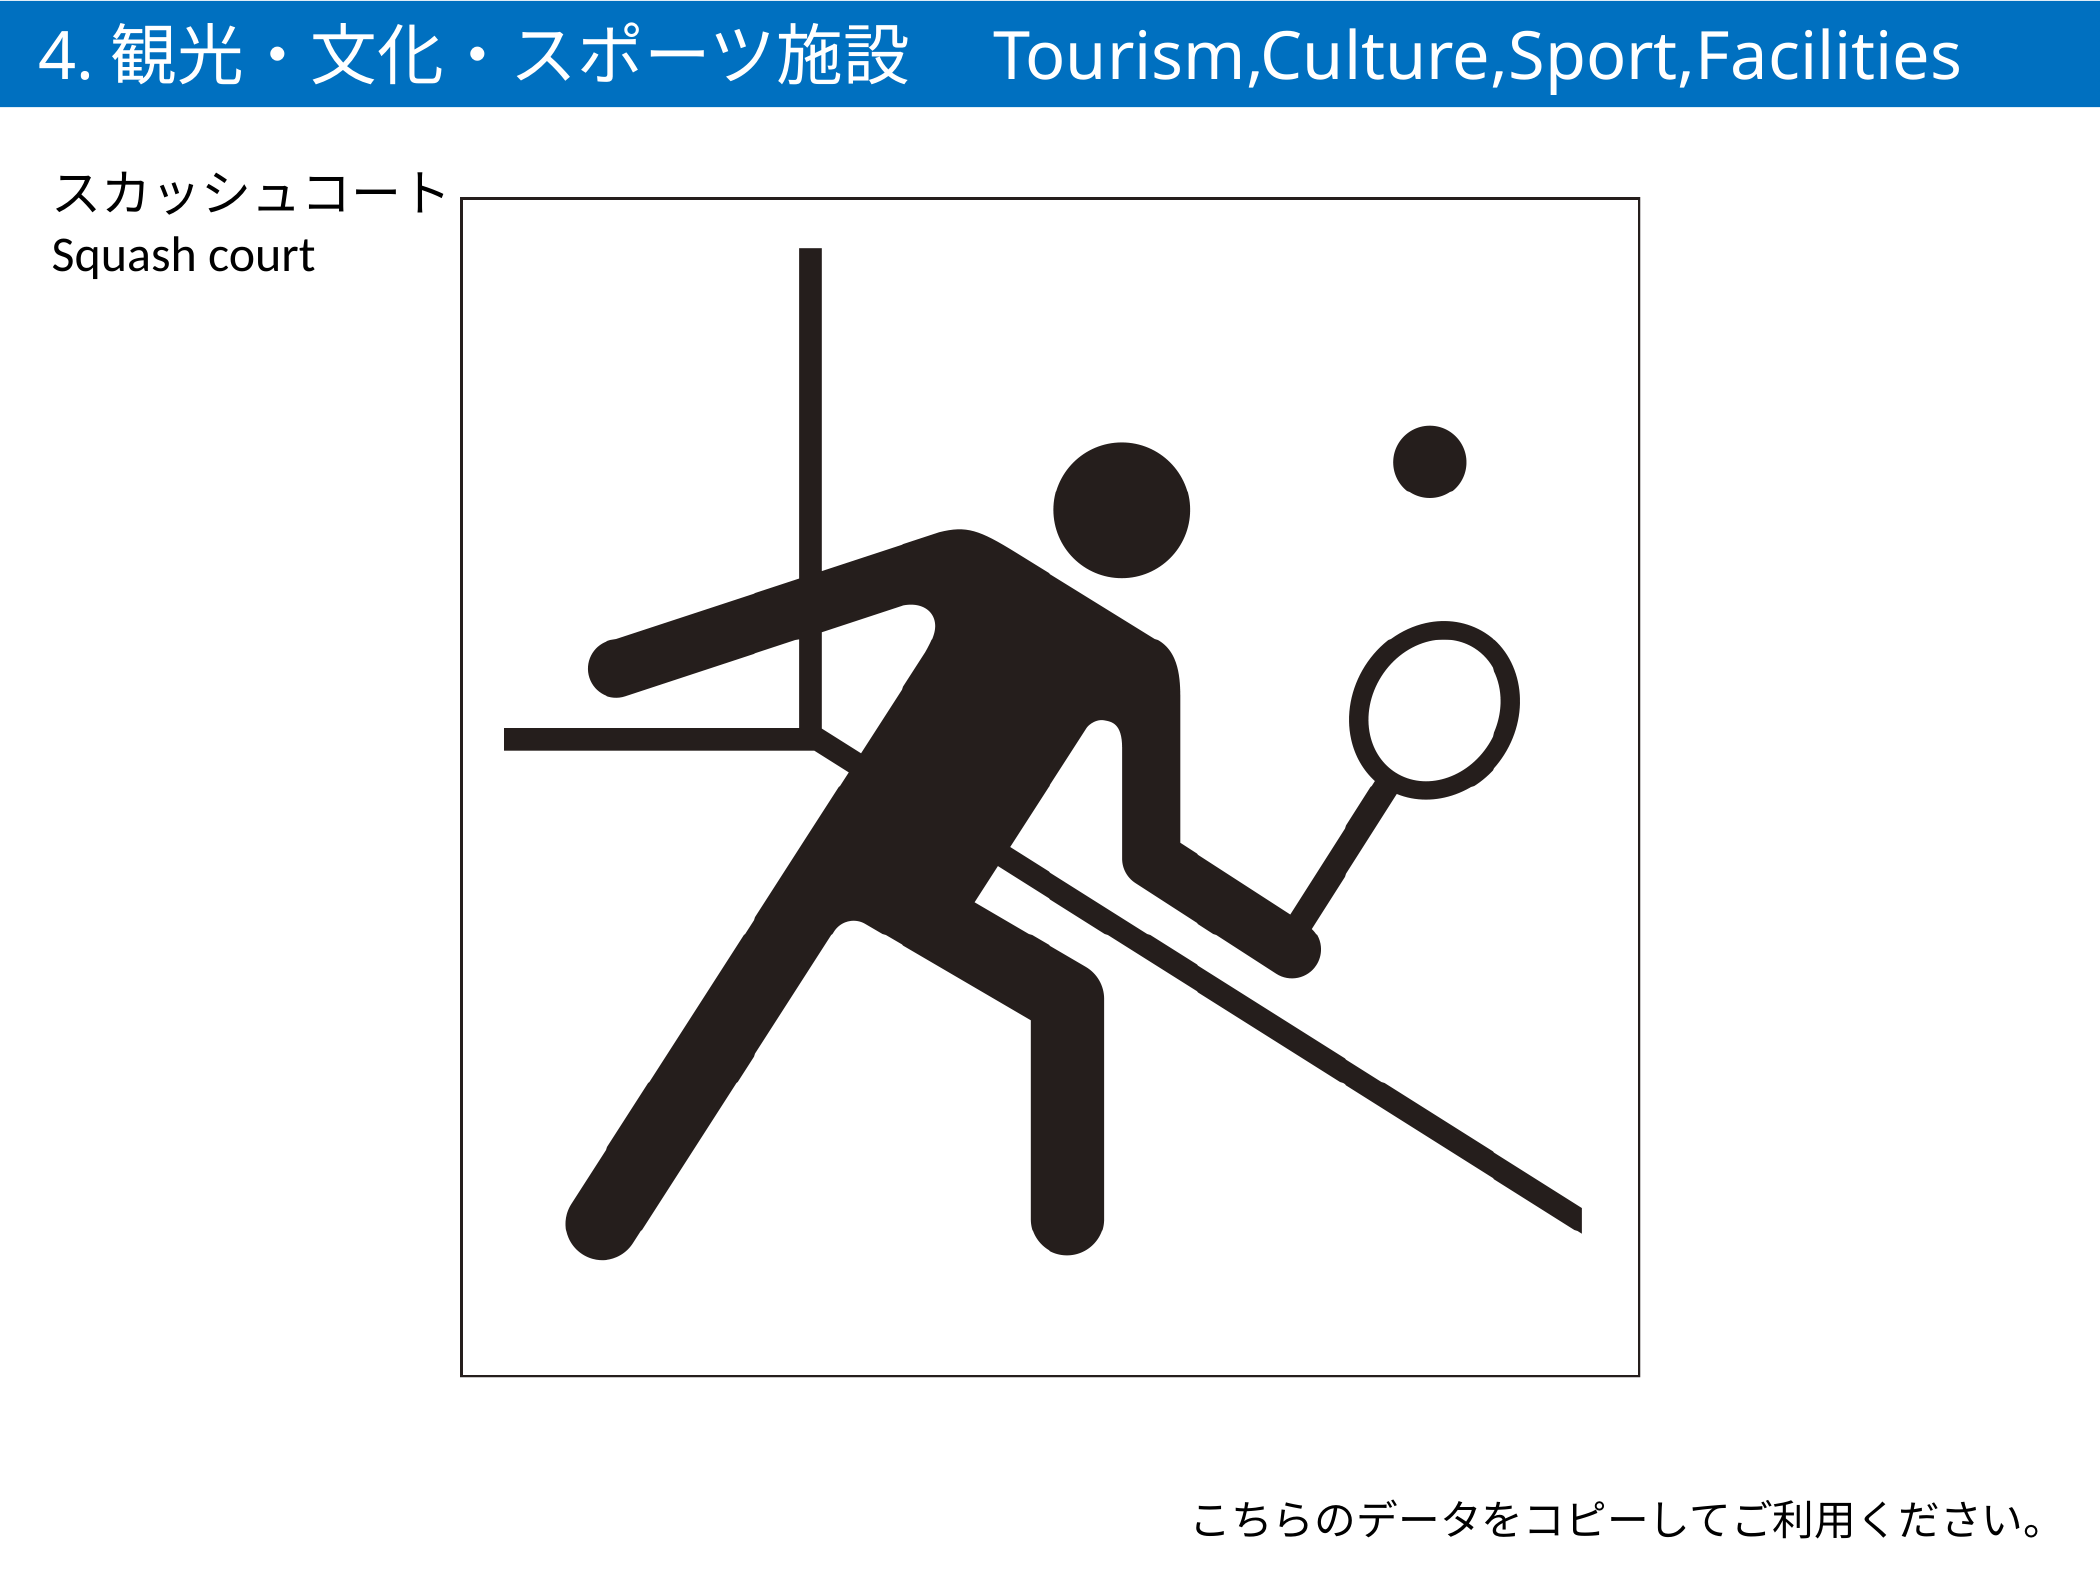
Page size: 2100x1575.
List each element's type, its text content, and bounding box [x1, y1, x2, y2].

text_box スカッシュコート Squash court [36, 153, 467, 289]
text_box 4.観光・文化・スポーツ施設 Tourism,Culture,Sport,Facilities [23, 5, 1979, 101]
picture [459, 196, 1641, 1378]
text_box こちらのデータをコピーしてご利用ください。 [1174, 1486, 2081, 1552]
text_box [0, 0, 2100, 108]
